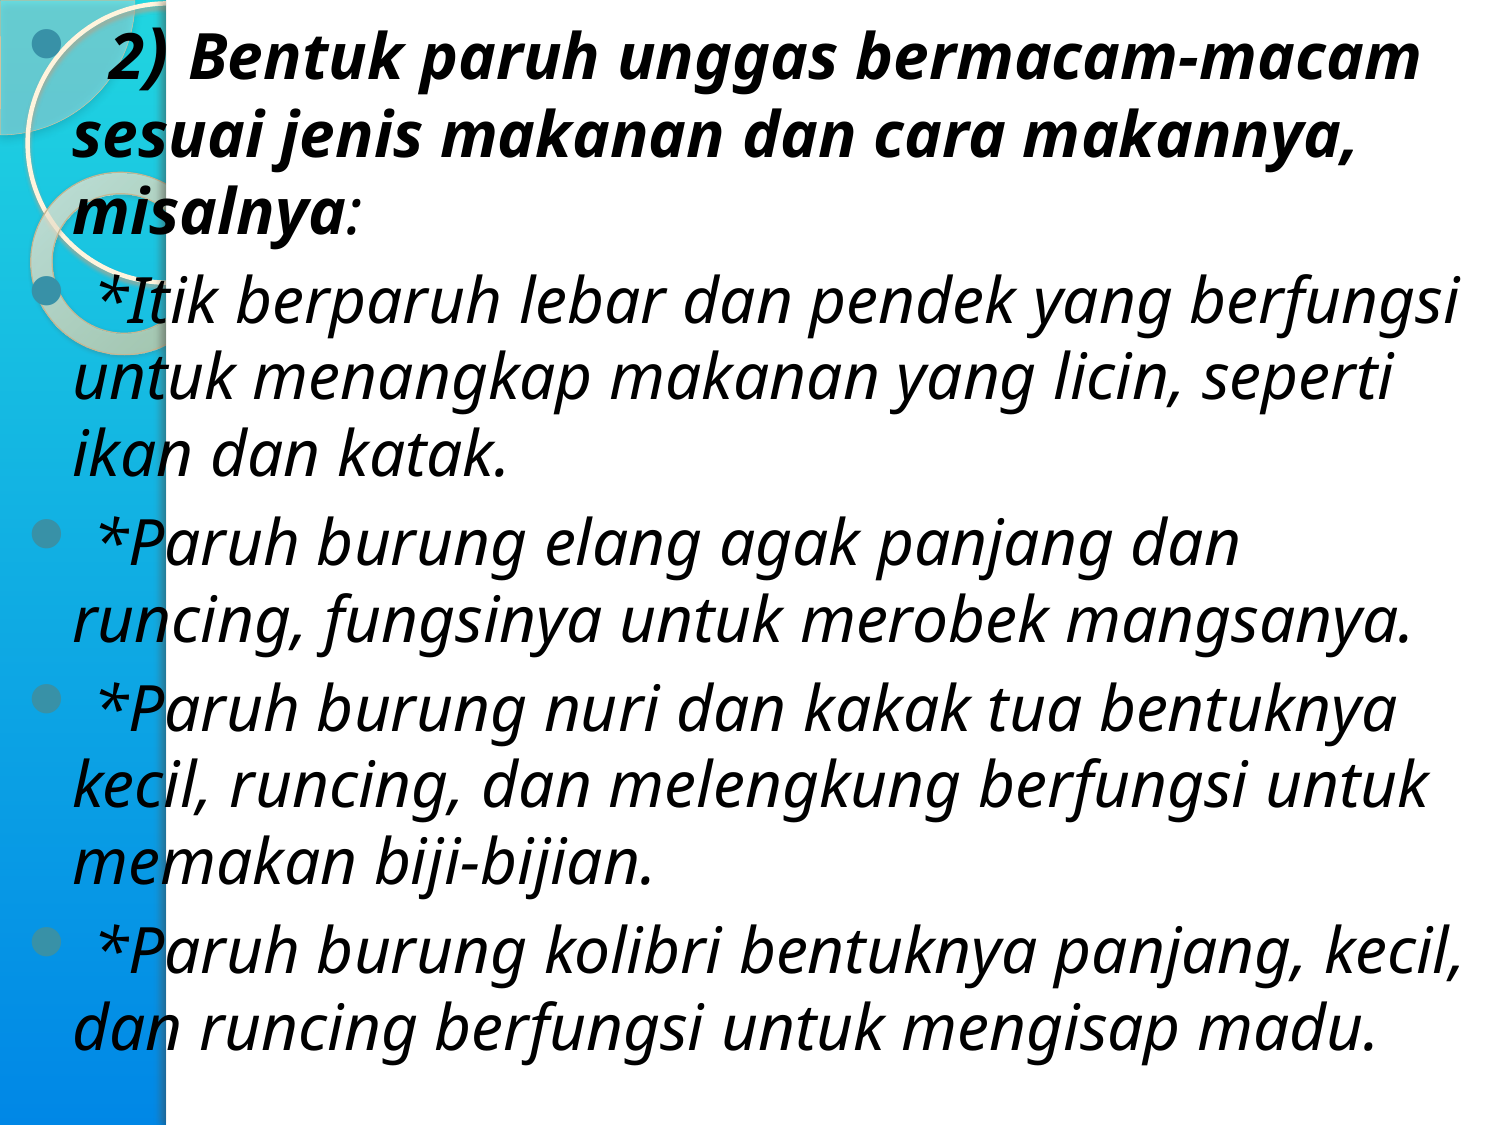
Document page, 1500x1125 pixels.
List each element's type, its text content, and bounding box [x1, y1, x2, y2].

list 2) Bentuk paruh unggas bermacam-macam sesuai jenis makanan dan cara makannya, misalnya: *Itik berparuh lebar dan pendek yang berfungsi untuk menangkap makanan yang licin, seperti ikan dan katak. *Paruh burung elang agak panjang dan runcing, fungsinya untuk merobek mangsanya. *Paruh burung nuri dan kakak tua bentuknya kecil, runcing, dan melengkung berfungsi untuk memakan biji-bijian. *Paruh burung kolibri bentuknya panjang, kecil, dan runcing berfungsi untuk mengisap madu. [0, 0, 1500, 1125]
